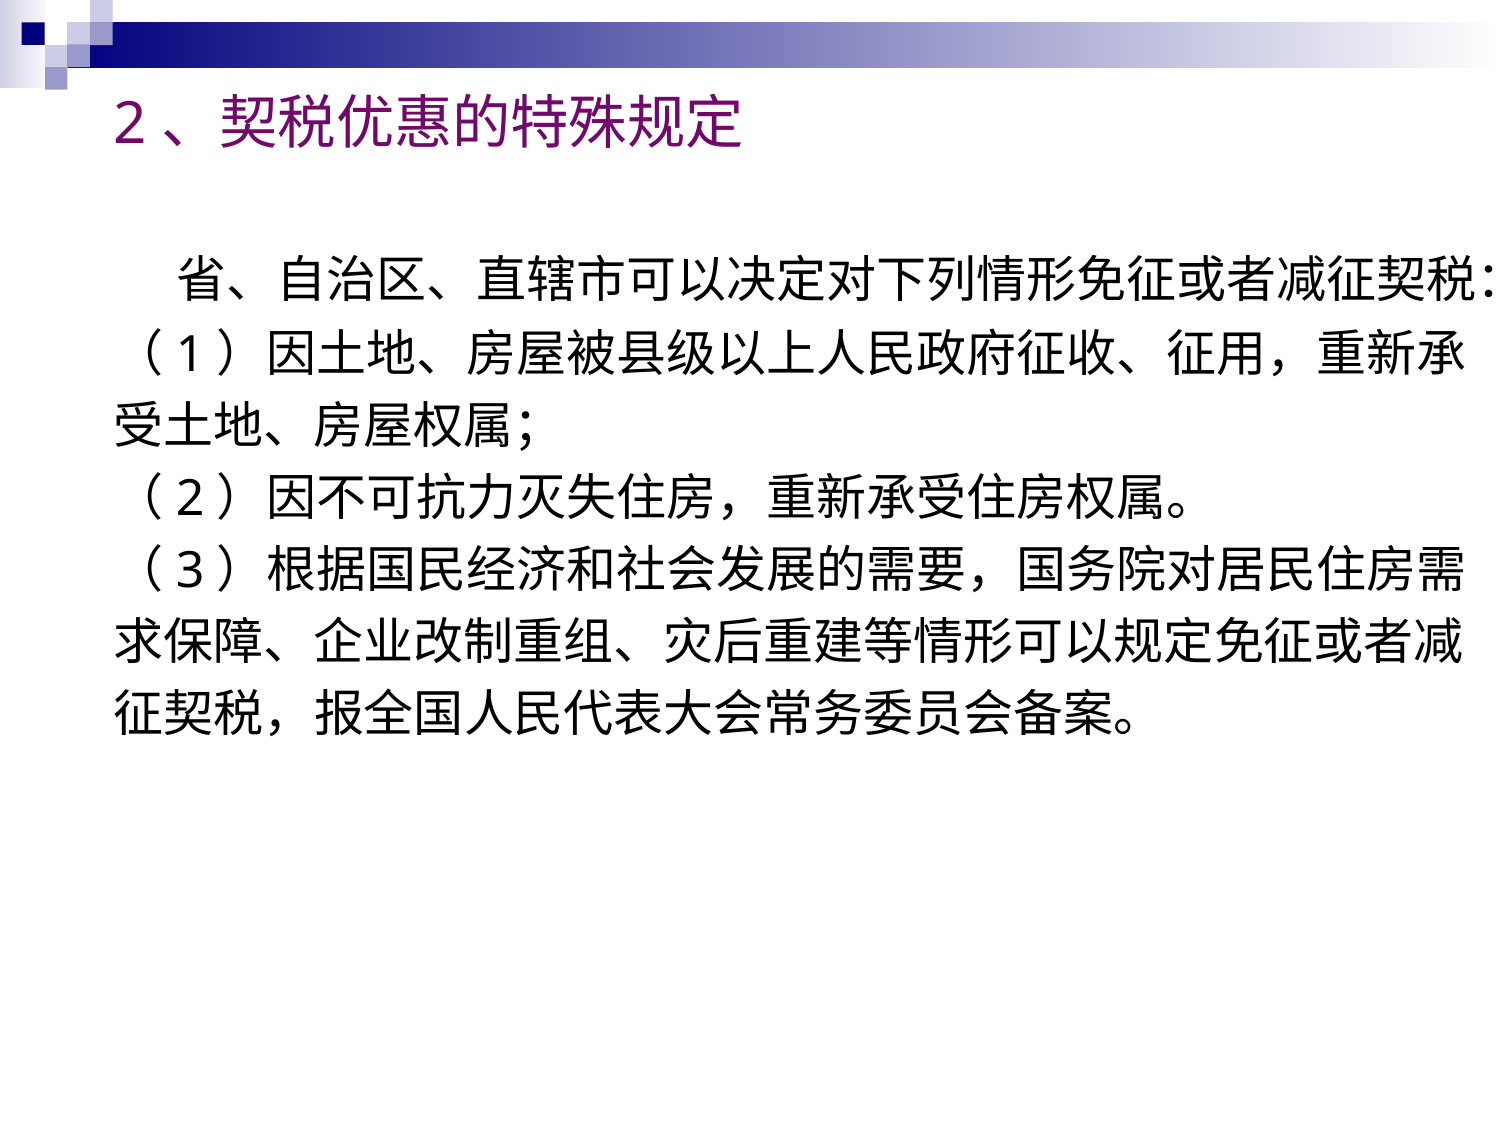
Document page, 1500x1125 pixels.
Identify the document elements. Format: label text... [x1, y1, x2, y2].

text_box 2、契税优惠的特殊规定 省、自治区、直辖市可以决定对下列情形免征或者减征契税： （1）因土地、房屋被县级以上人民政府征收、征用，重新承受土地、房屋权属； （2）因不可抗力灭失住房，重新承受住房权属。 （3）根据国民经济和社会发展的需要，国务院对居民住房需求保障、企业改制重组、灾后重建等情形可以规定免征或者减征契税，报全国人民代表大会常务委员会备案。 [99, 78, 1500, 889]
